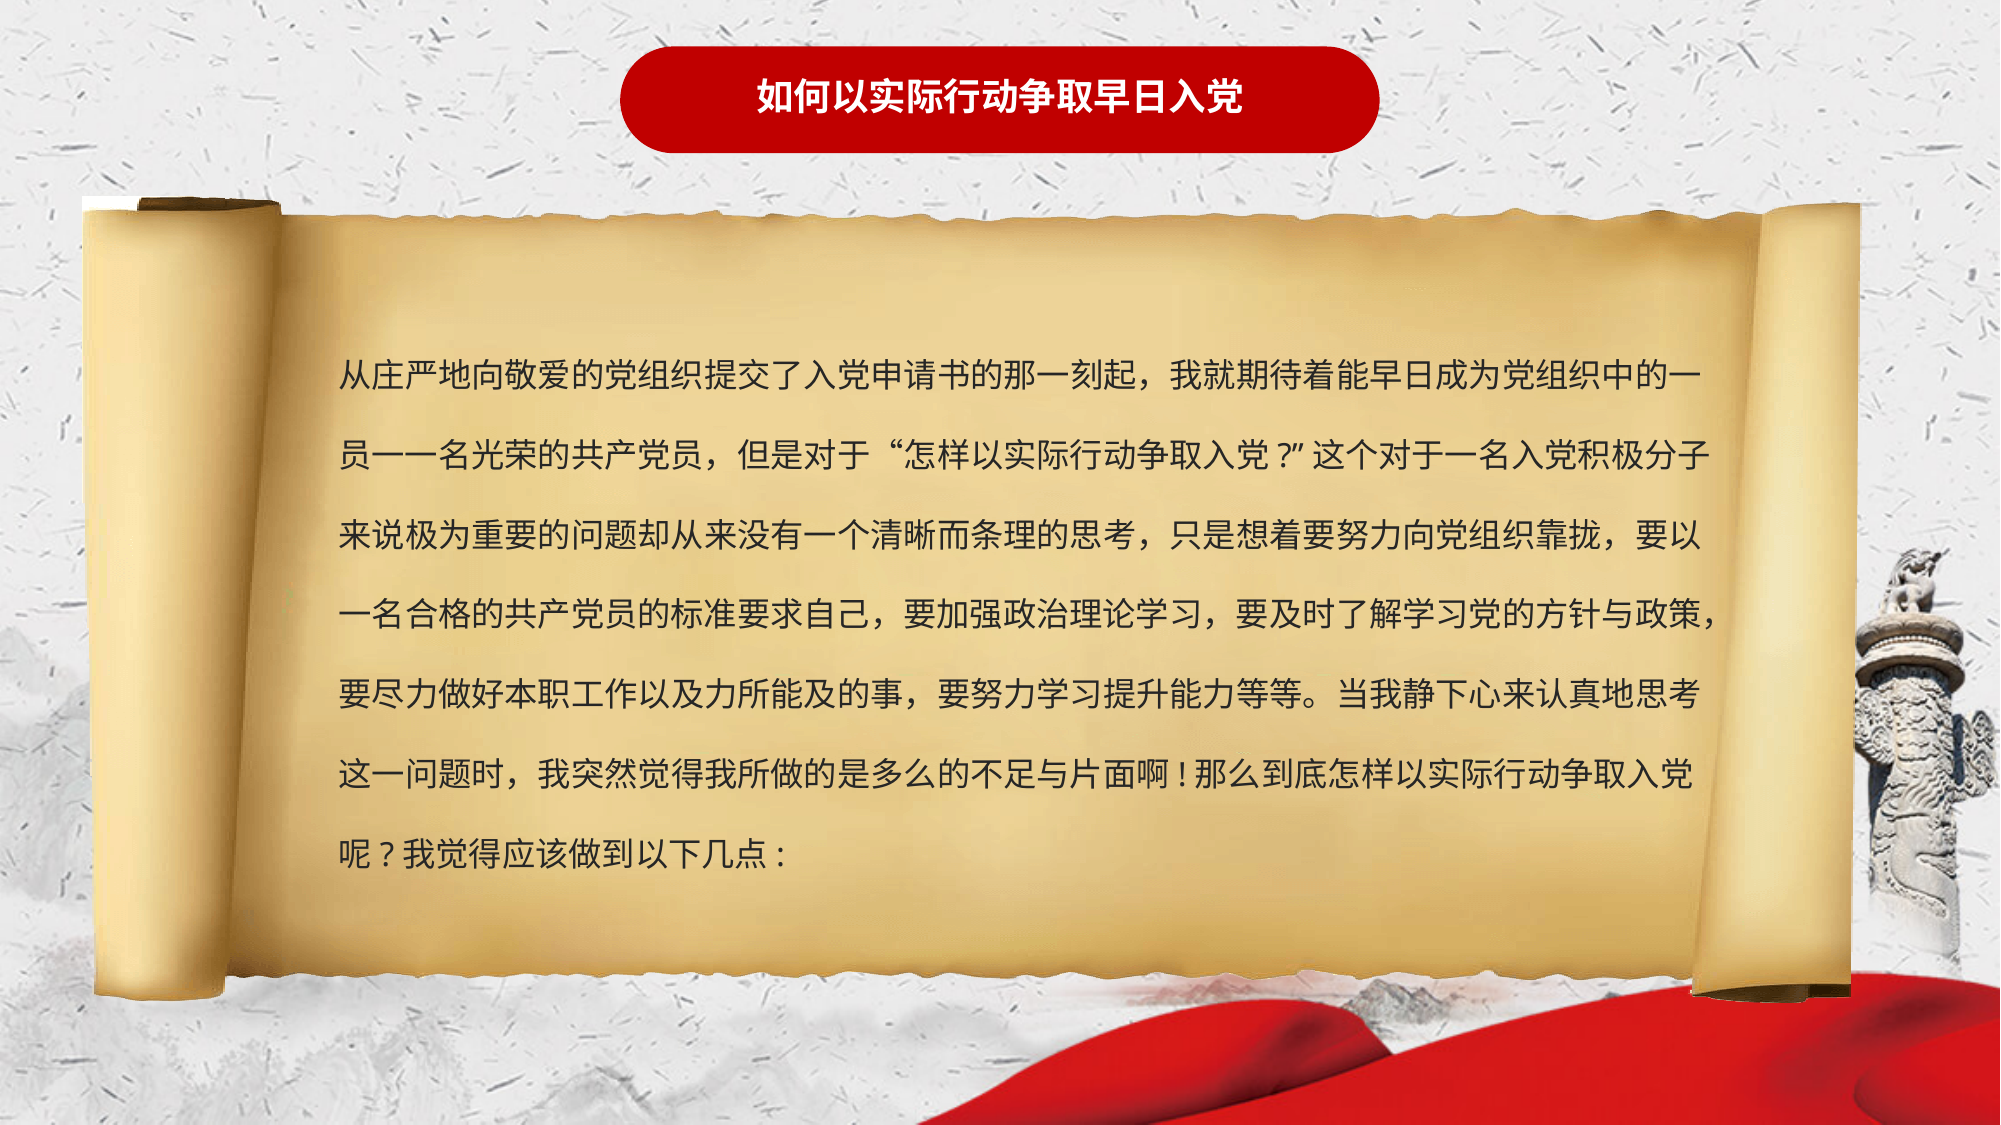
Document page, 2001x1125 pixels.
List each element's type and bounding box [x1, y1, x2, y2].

text_box [620, 42, 1380, 154]
picture [0, 0, 2000, 1125]
